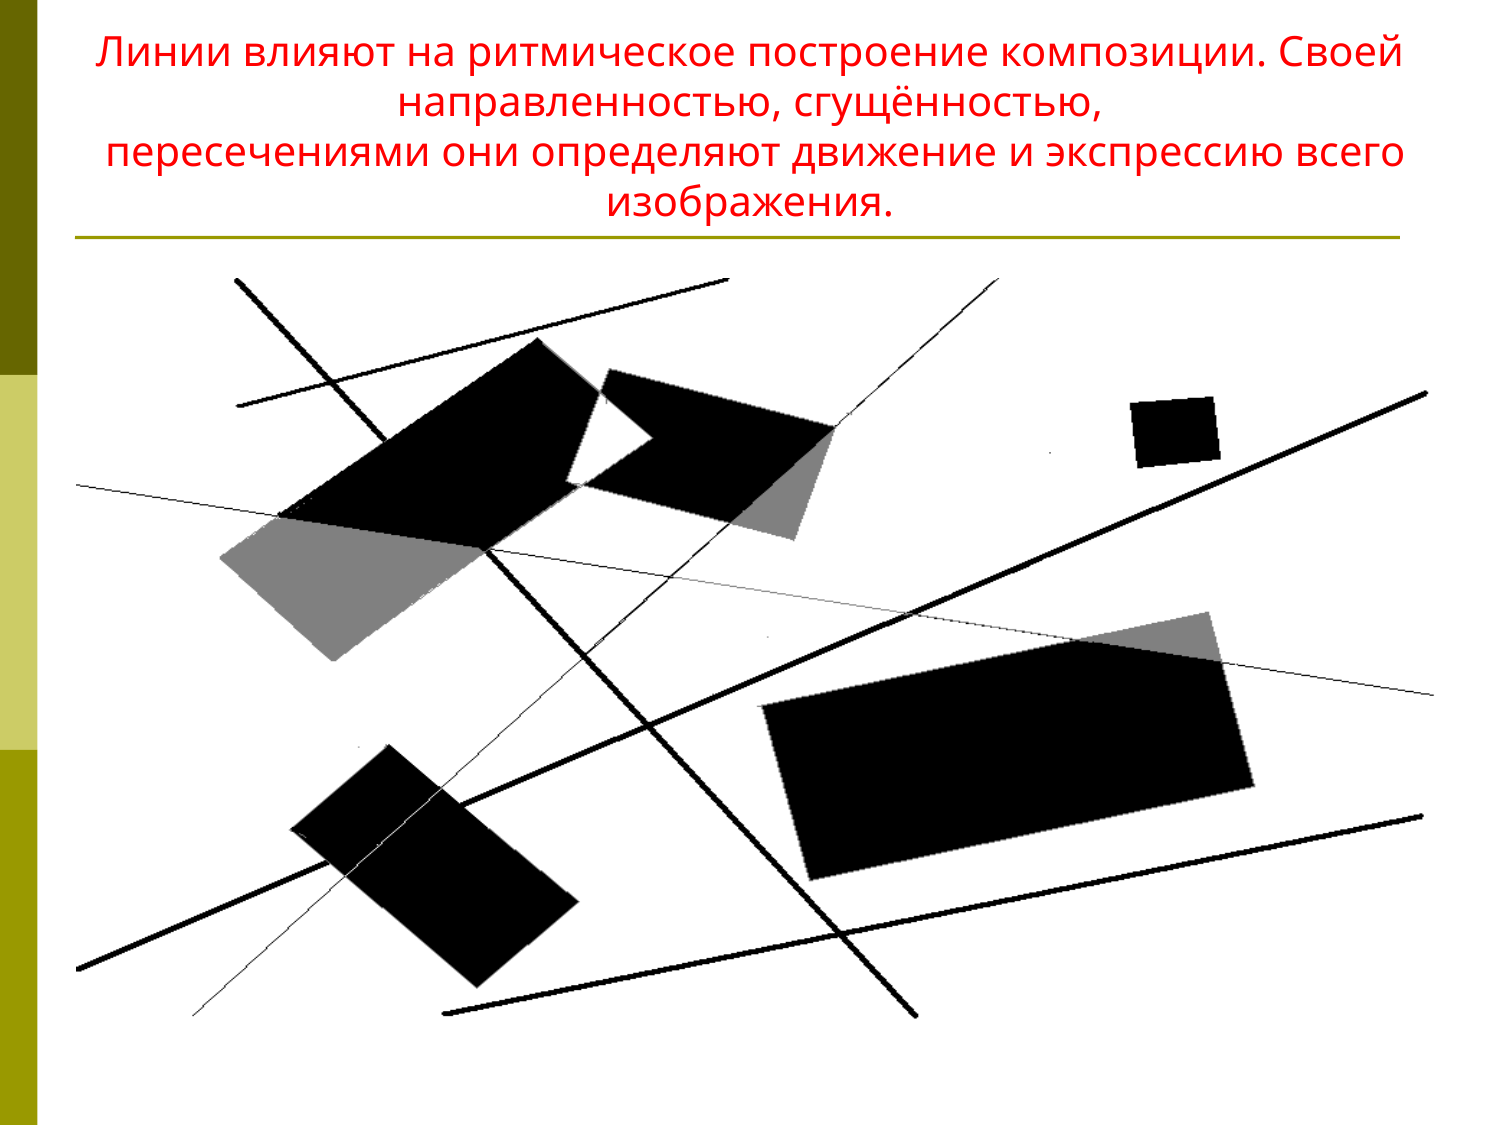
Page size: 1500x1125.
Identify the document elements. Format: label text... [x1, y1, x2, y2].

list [76, 278, 1448, 1125]
title Линии влияют на ритмическое построение композиции. Своей направленностью, сгущённостью, пересечениями они определяют движение и экспрессию всего изображения. [74, 45, 1426, 233]
